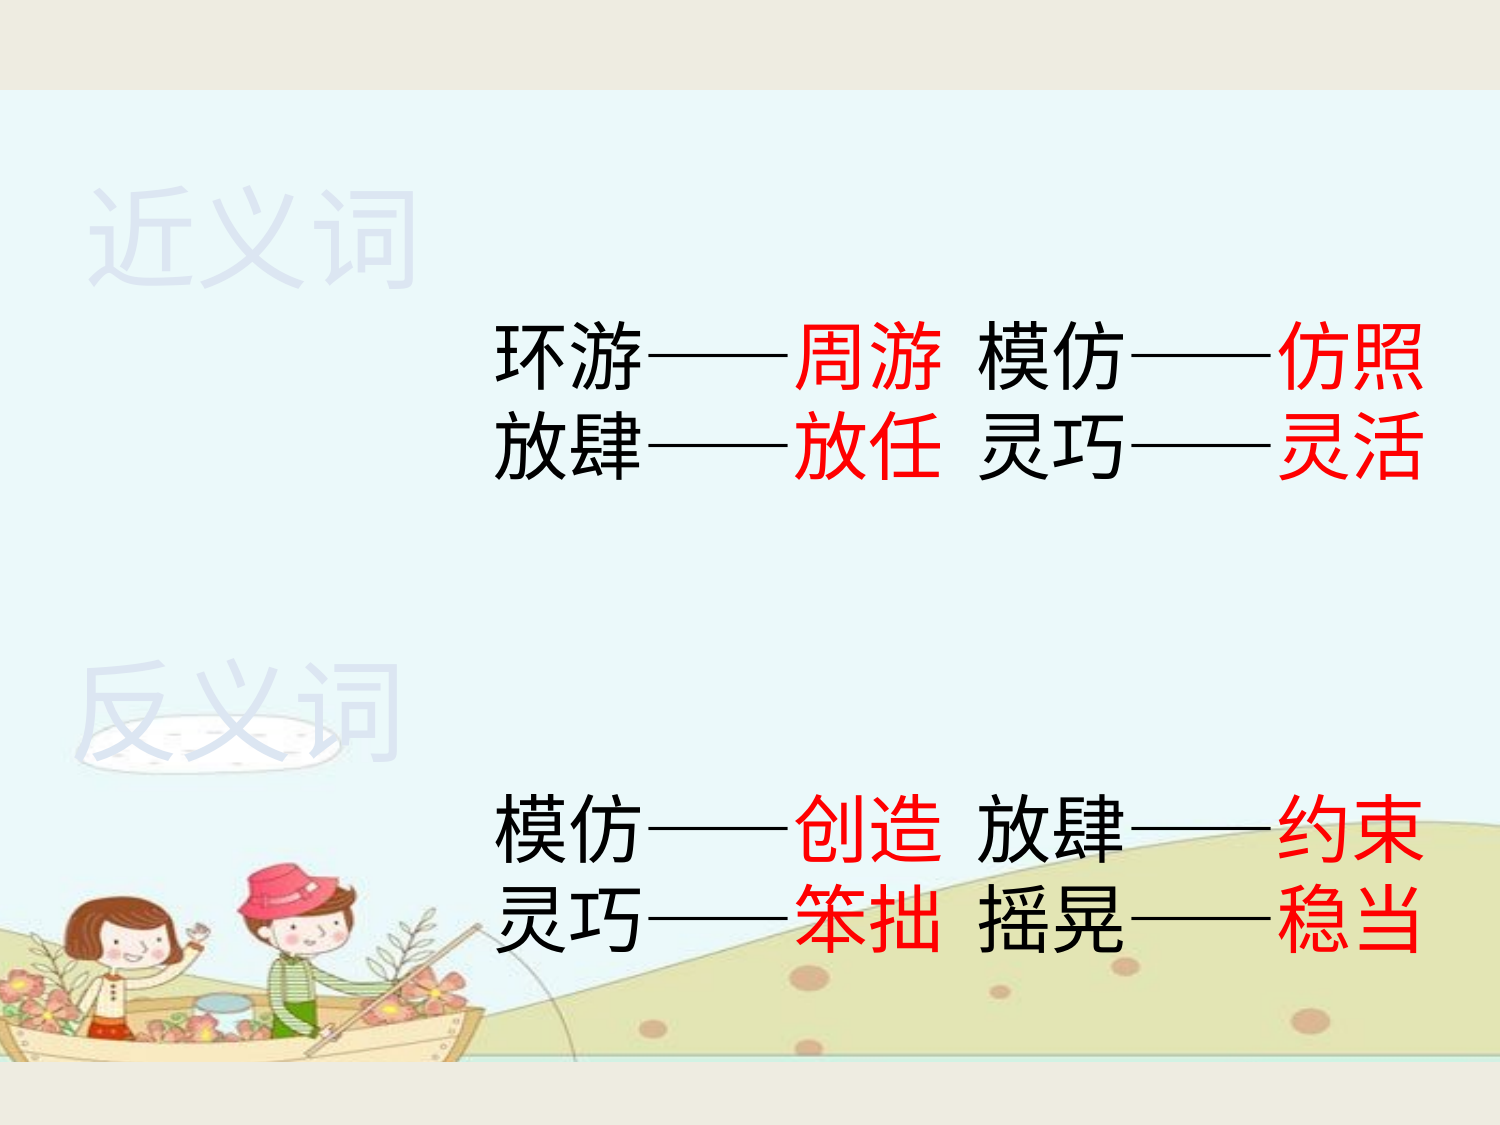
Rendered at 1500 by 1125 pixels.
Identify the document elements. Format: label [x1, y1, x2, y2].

picture [0, 89, 1500, 1062]
